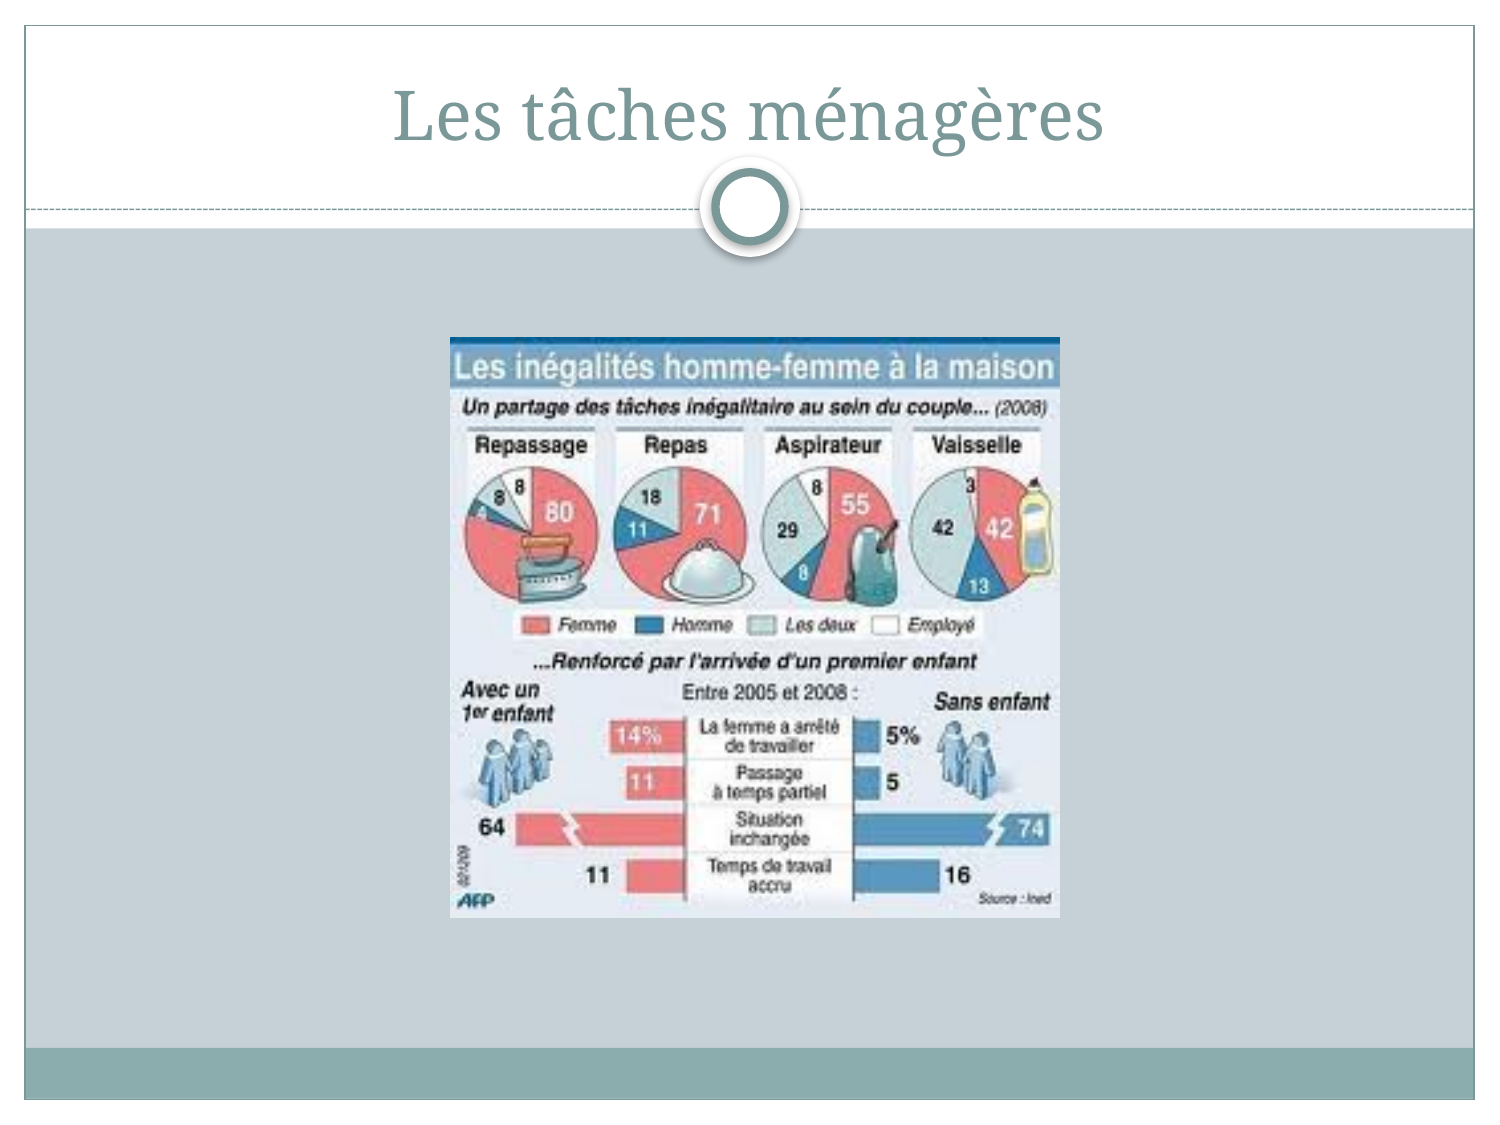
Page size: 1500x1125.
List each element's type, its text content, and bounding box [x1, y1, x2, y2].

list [449, 337, 1060, 918]
title Les tâches ménagères [49, 37, 1450, 162]
